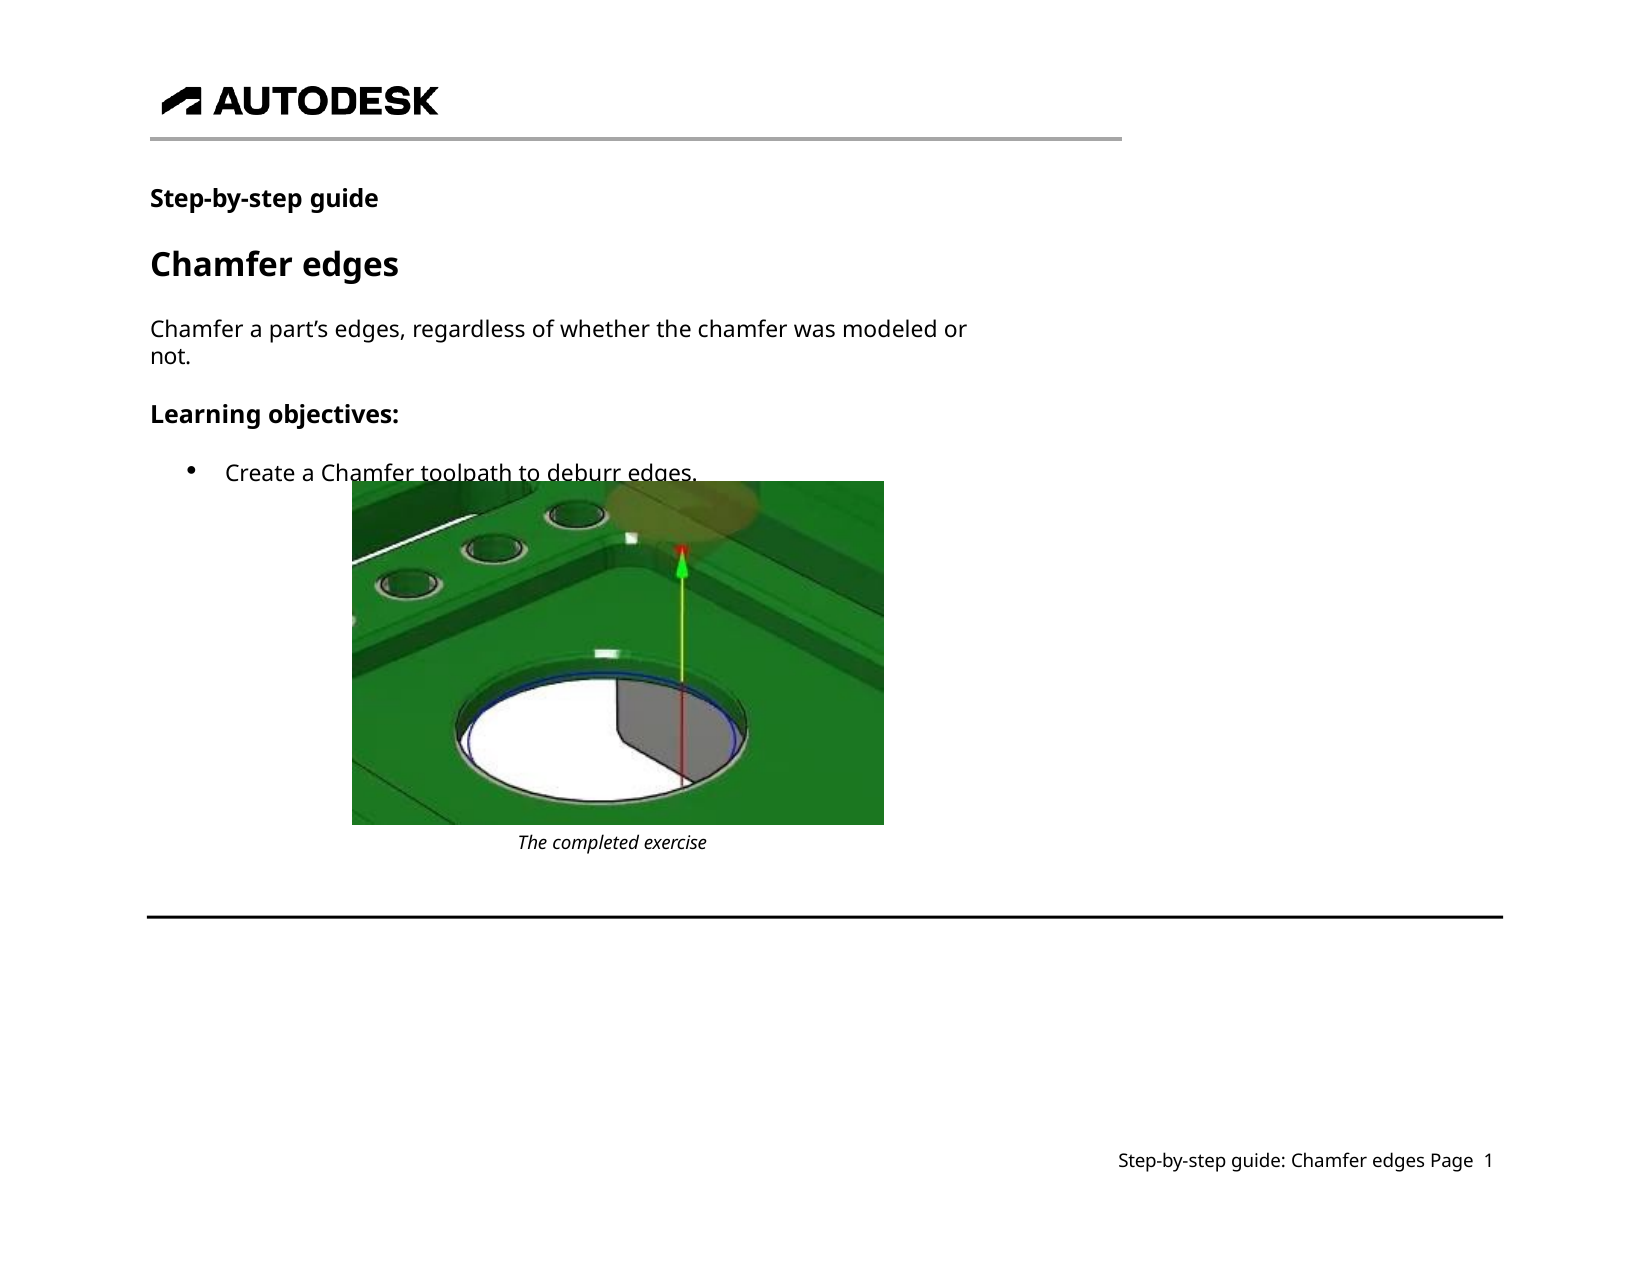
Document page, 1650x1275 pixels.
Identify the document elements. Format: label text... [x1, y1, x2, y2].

text_box Step-by-step guide Chamfer edges Chamfer a part’s edges, regardless of whether the chamfer was modeled or not. Learning objectives: Create a Chamfer toolpath to deburr edges. [147, 180, 1010, 487]
text_box The completed exercise [515, 833, 728, 854]
picture [161, 86, 439, 115]
slide_number Step-by-step guide: Chamfer edges Page 3 [1116, 1145, 1509, 1275]
picture [352, 481, 884, 825]
text_box [146, 915, 1504, 919]
